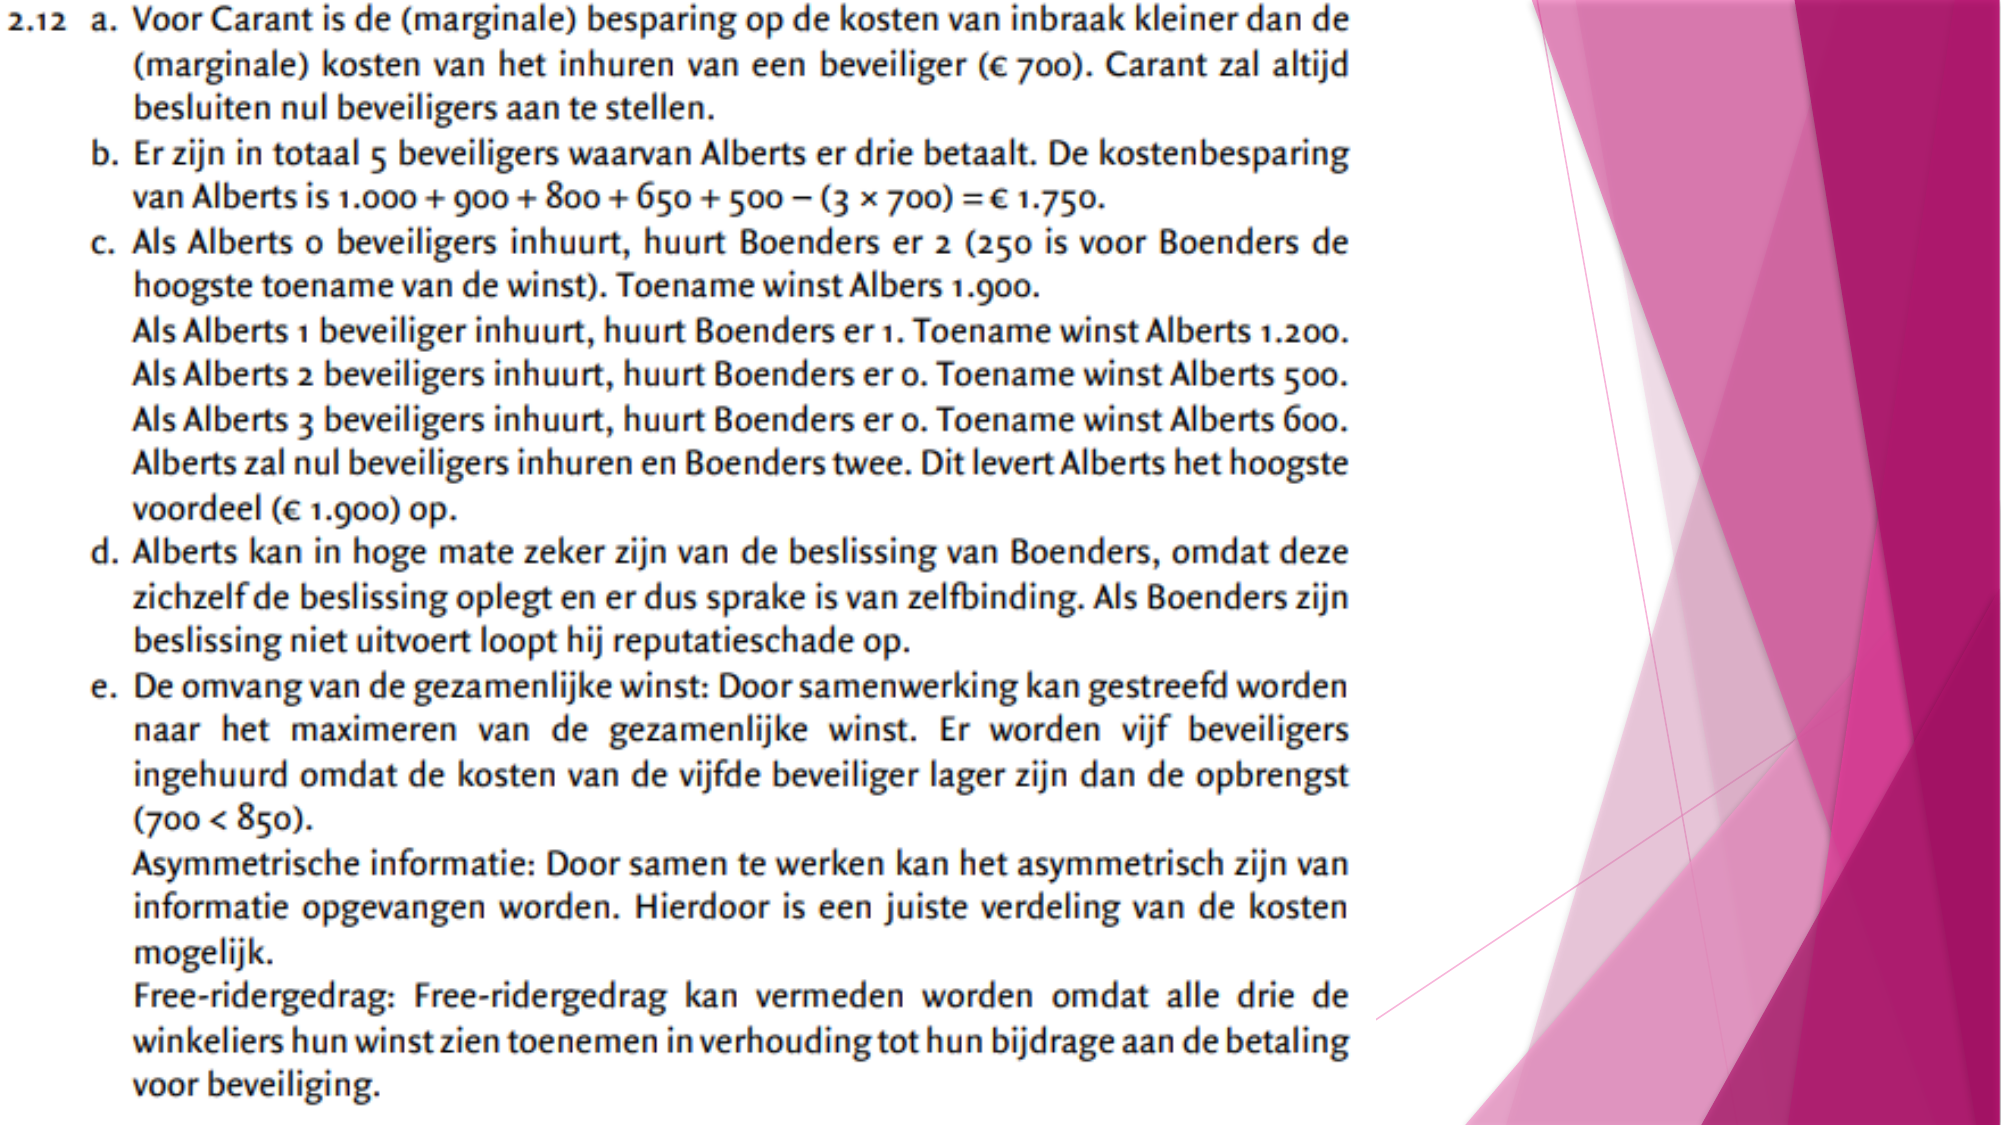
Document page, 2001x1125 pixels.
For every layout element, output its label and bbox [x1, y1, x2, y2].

picture [0, 0, 1377, 1125]
